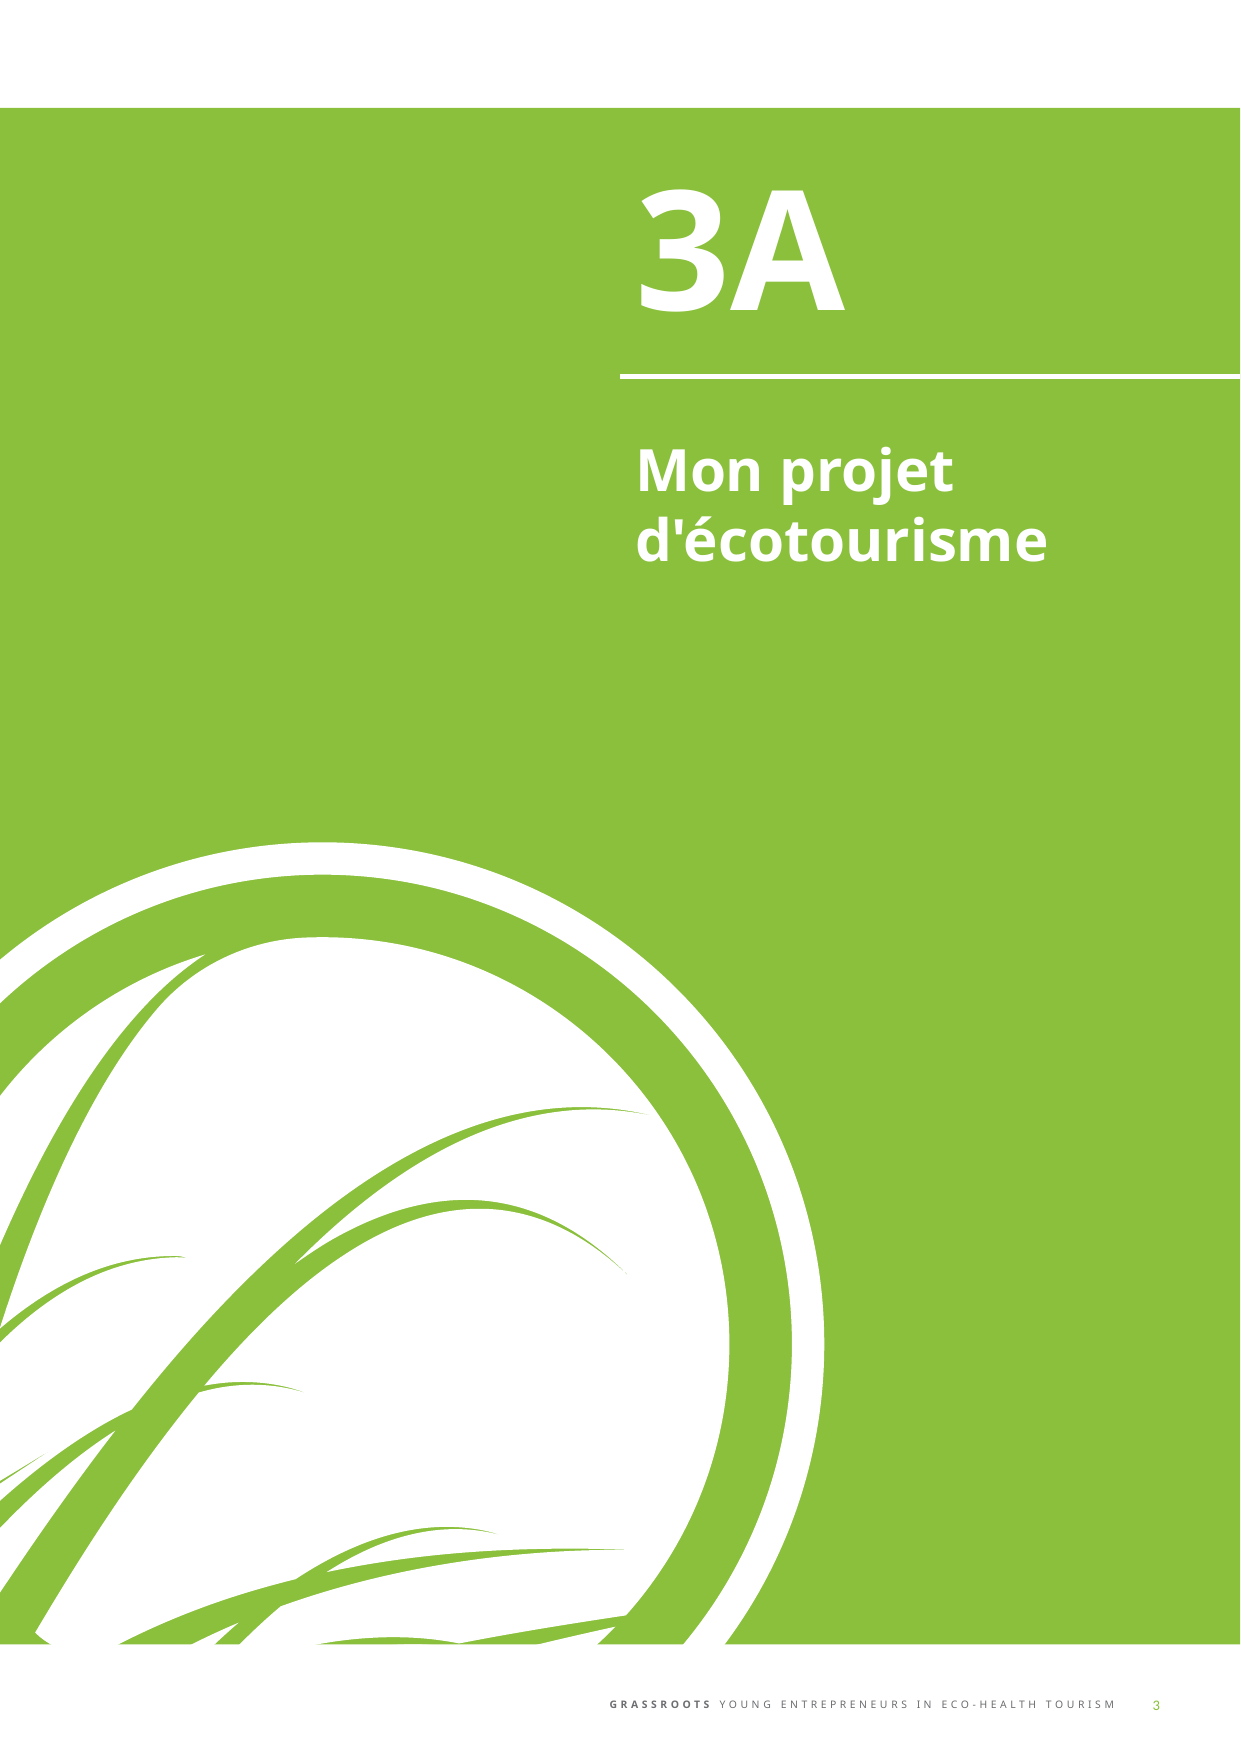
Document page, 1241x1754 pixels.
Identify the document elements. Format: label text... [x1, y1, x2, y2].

list Mon projet d'écotourisme [620, 425, 1153, 754]
list 3A [620, 136, 941, 425]
slide_number 3 [1125, 1666, 1187, 1743]
